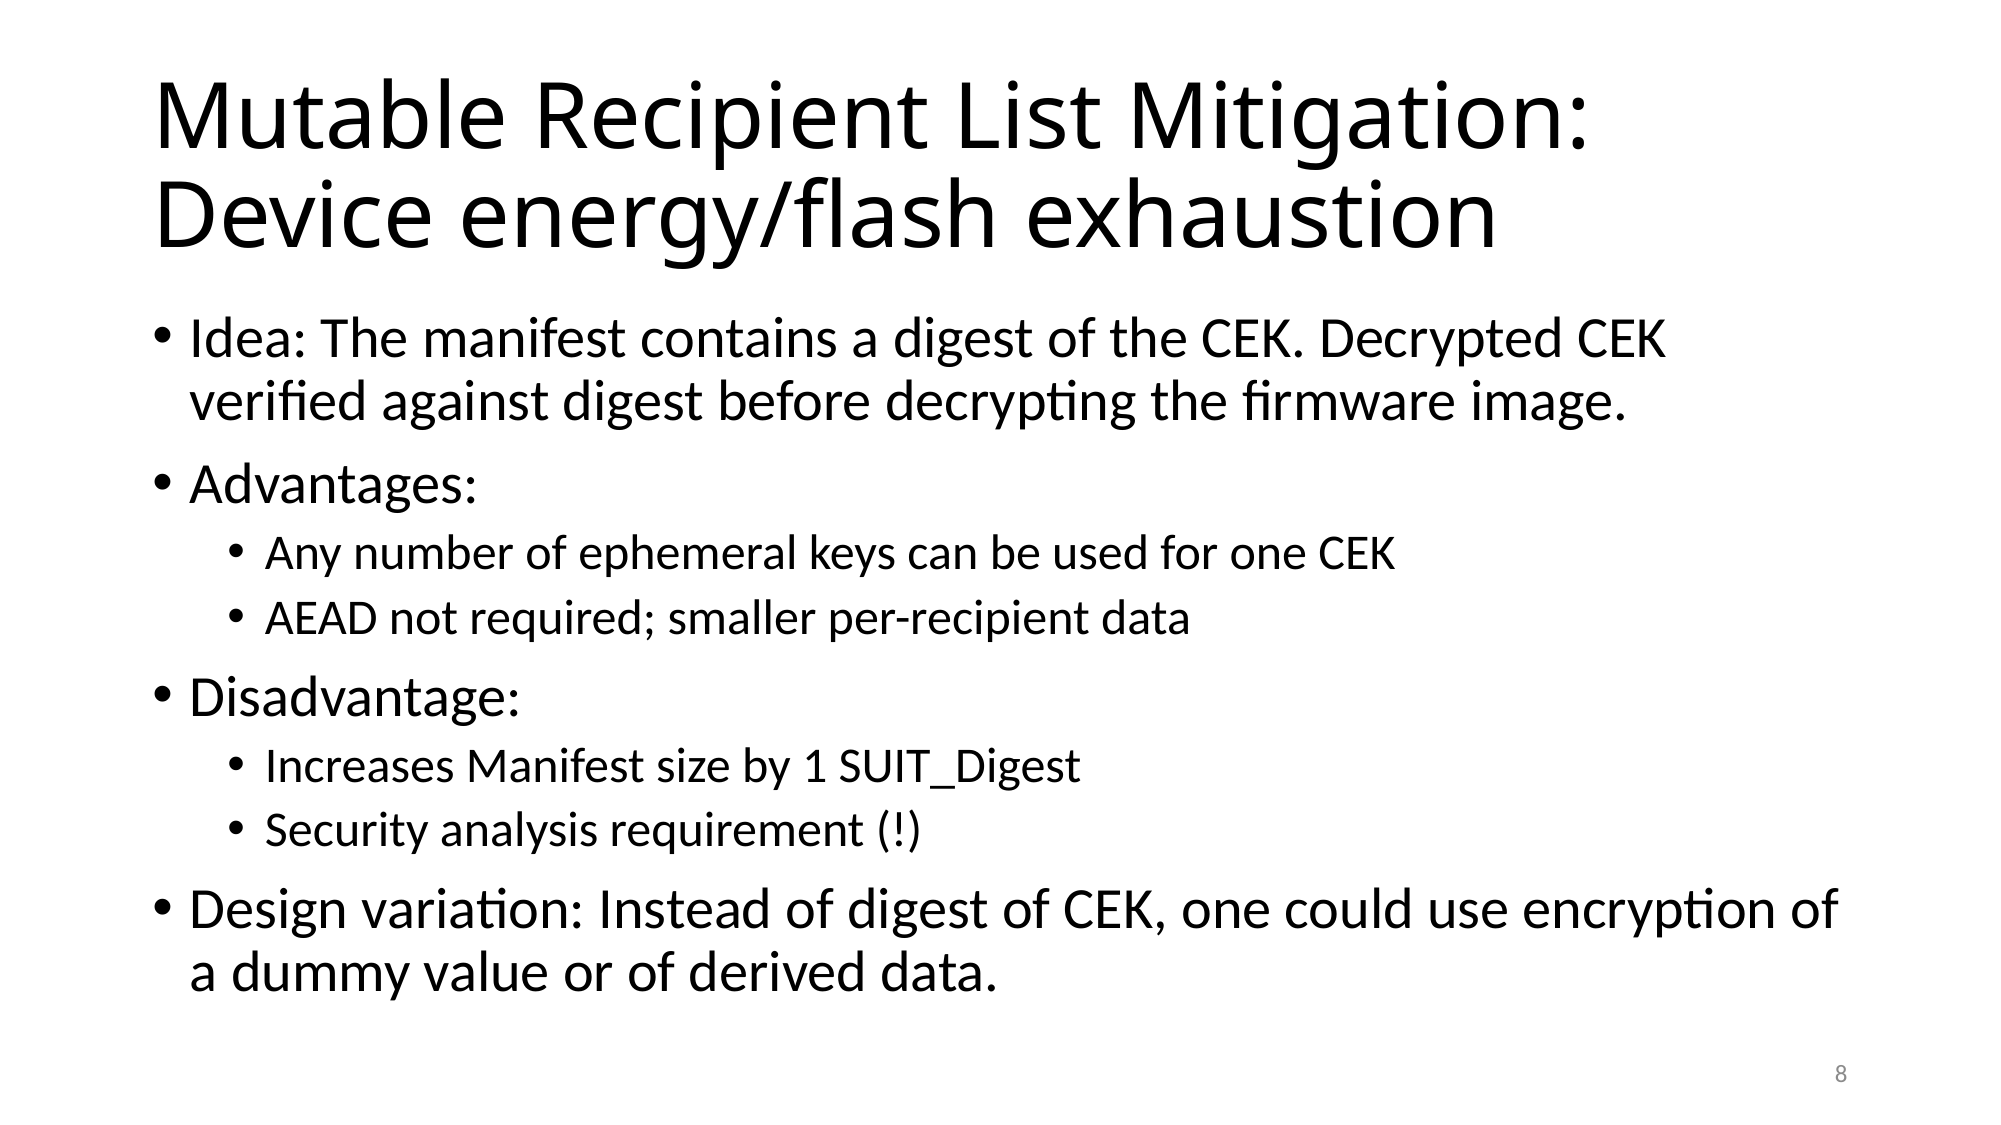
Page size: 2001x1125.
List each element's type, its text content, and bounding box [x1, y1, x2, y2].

slide_number 8 [1412, 1042, 1863, 1103]
list Idea: The manifest contains a digest of the CEK. Decrypted CEK verified against digest before decrypting the firmware image. Advantages: Any number of ephemeral keys can be used for one CEK AEAD not required; smaller per-recipient data Disadvantage: Increases Manifest size by 1 SUIT_Digest Security analysis requirement (!) Design variation: Instead of digest of CEK, one could use encryption of a dummy value or of derived data. [137, 299, 1863, 1014]
title Mutable Recipient List Mitigation: Device energy/flash exhaustion [137, 59, 1863, 278]
